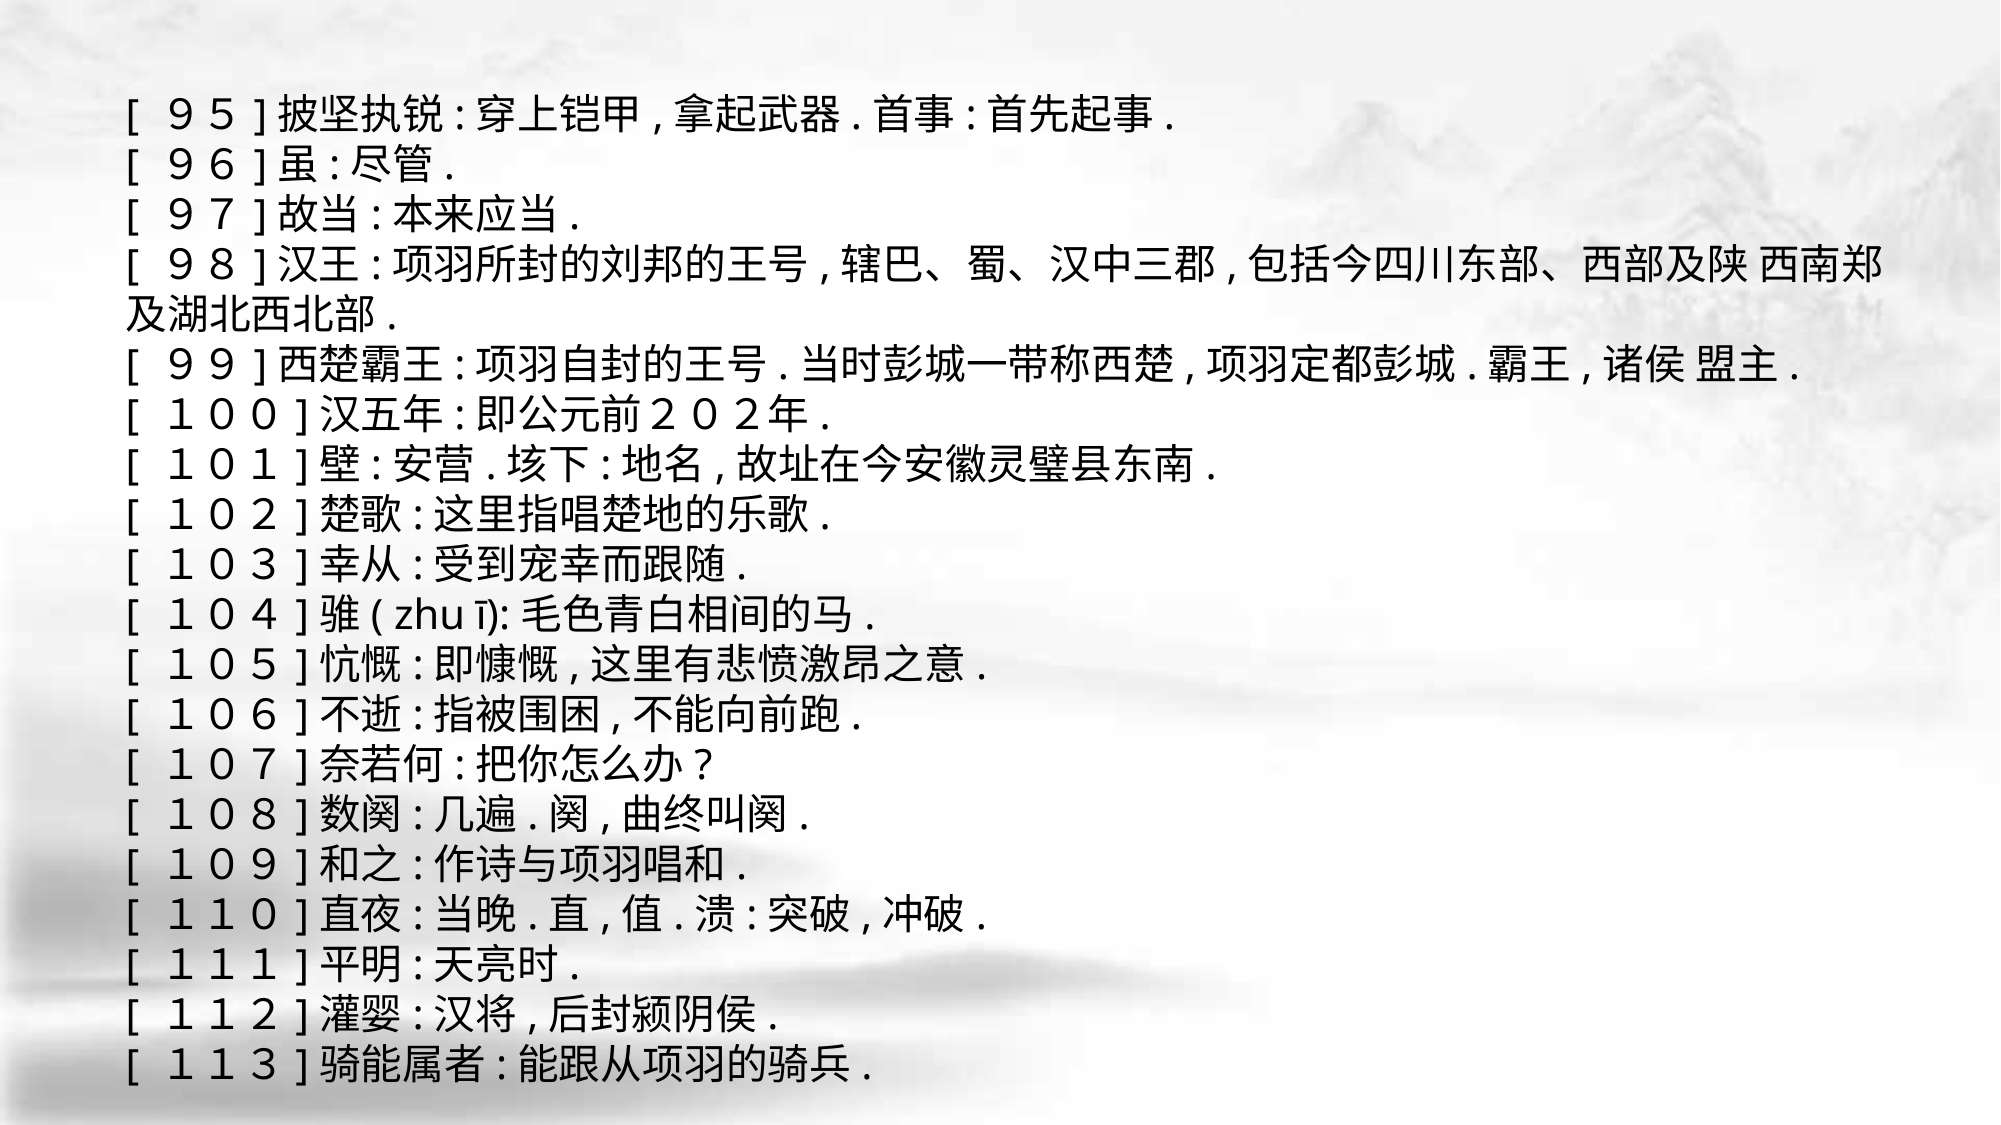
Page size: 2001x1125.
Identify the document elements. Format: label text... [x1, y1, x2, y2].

text_box [ ９５]披坚执锐:穿上铠甲,拿起武器.首事:首先起事. [ ９６]虽:尽管. [ ９７]故当:本来应当. [ ９８]汉王:项羽所封的刘邦的王号,辖巴、蜀、汉中三郡,包括今四川东部、西部及陕 西南郑及湖北西北部. [ ９９]西楚霸王:项羽自封的王号.当时彭城一带称西楚,项羽定都彭城.霸王,诸侯 盟主. [ １００]汉五年:即公元前２０２年. [ １０１]壁:安营.垓下:地名,故址在今安徽灵璧县东南. [ １０２]楚歌:这里指唱楚地的乐歌. [ １０３]幸从:受到宠幸而跟随. [ １０４]骓( zhu ī):毛色青白相间的马. [ １０５]忼慨:即慷慨,这里有悲愤激昂之意. [ １０６]不逝:指被围困,不能向前跑. [ １０７]奈若何:把你怎么办? [ １０８]数阕:几遍.阕,曲终叫阕. [ １０９]和之:作诗与项羽唱和. [ １１０]直夜:当晚.直,值.溃:突破,冲破. [ １１１]平明:天亮时. [ １１２]灌婴:汉将,后封颍阴侯. [ １１３]骑能属者:能跟从项羽的骑兵. [110, 80, 1900, 1096]
picture [0, 0, 2001, 1125]
